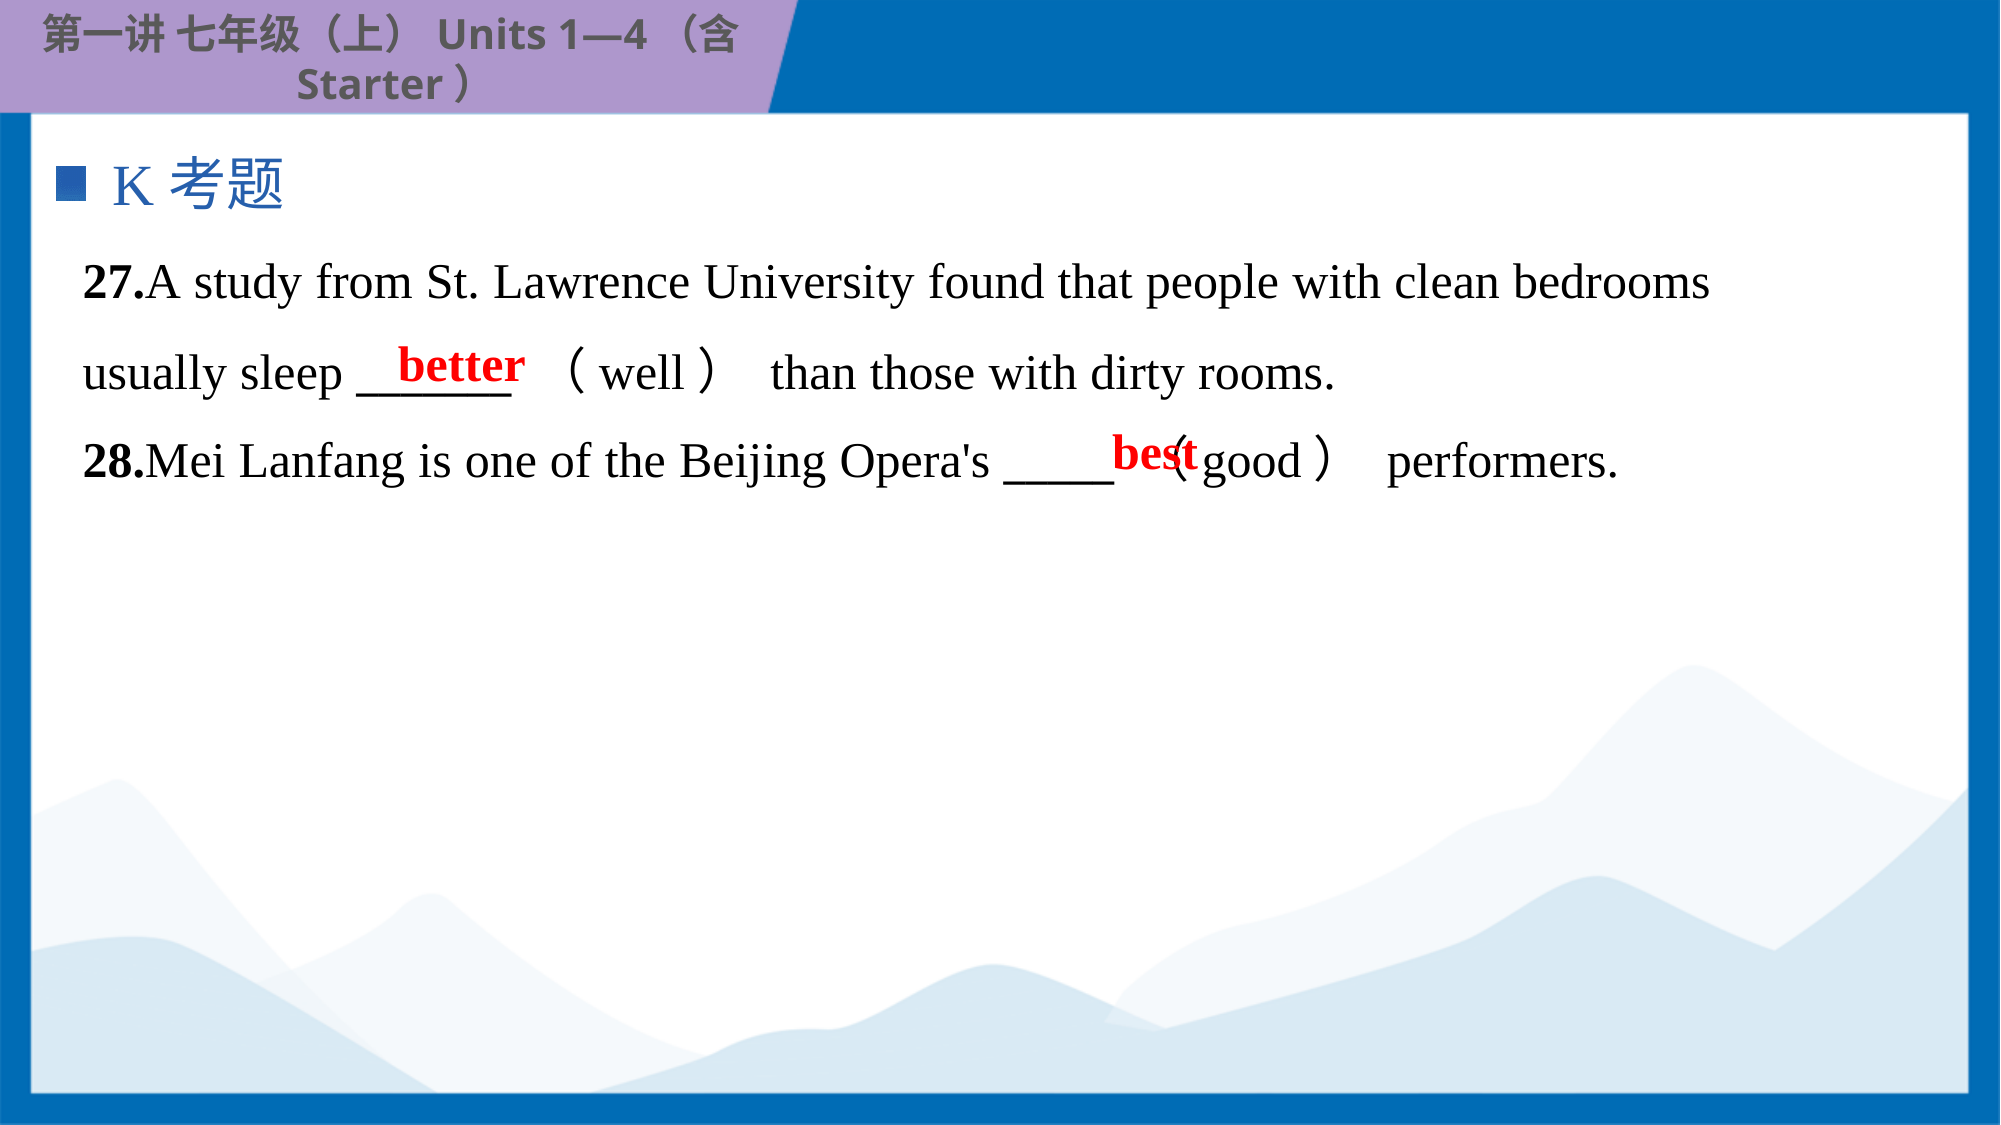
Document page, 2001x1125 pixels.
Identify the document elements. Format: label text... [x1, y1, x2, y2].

text_box better [379, 303, 544, 383]
picture [0, 0, 2000, 1125]
text_box 27.A study from St. Lawrence University found that people with clean bedrooms usually sleep _______ （well） than those with dirty rooms. 28.Mei Lanfang is one of the Beijing Opera's _____ （good） performers. [82, 216, 1917, 478]
text_box best [1094, 391, 1217, 471]
text_box K考题 [112, 146, 1917, 216]
